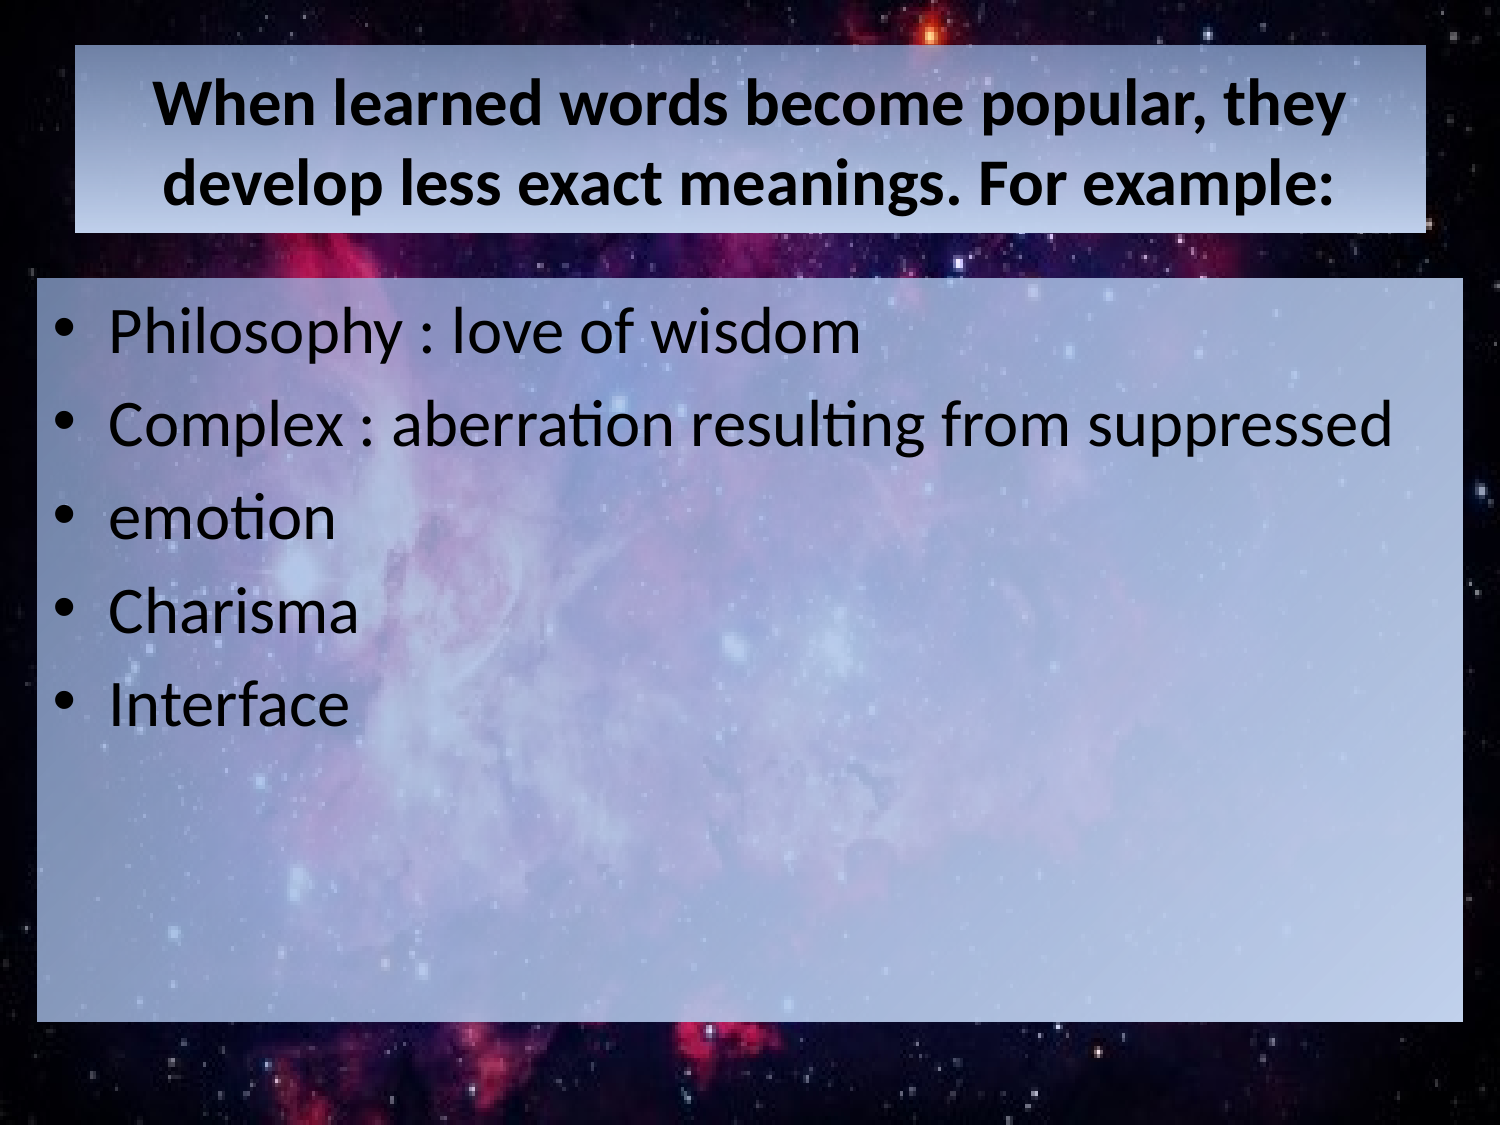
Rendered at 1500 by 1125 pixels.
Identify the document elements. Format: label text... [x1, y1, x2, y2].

picture [0, 0, 1500, 1125]
list Philosophy : love of wisdom Complex : aberration resulting from suppressed emotion Charisma Interface [37, 278, 1463, 1022]
title When learned words become popular, they develop less exact meanings. For example: [75, 45, 1425, 233]
